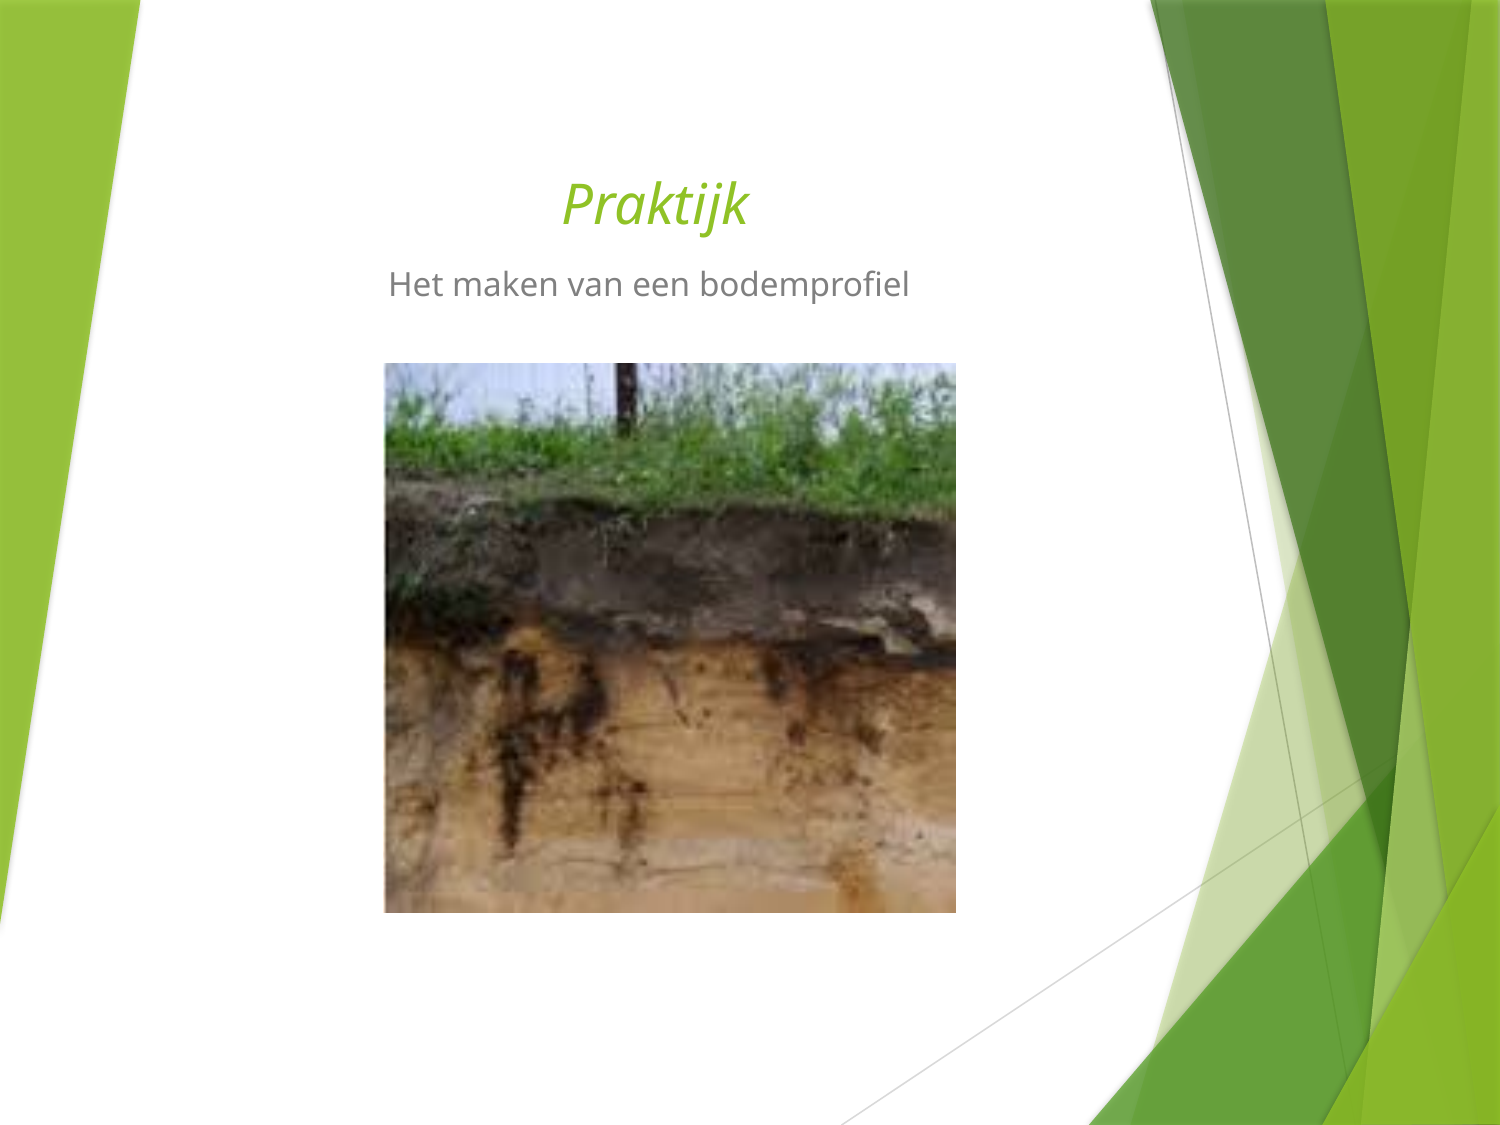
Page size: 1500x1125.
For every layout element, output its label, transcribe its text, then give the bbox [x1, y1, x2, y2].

subtitle Het maken van een bodemprofiel [64, 255, 1235, 882]
title Praktijk [112, 101, 1199, 244]
picture [383, 363, 957, 914]
